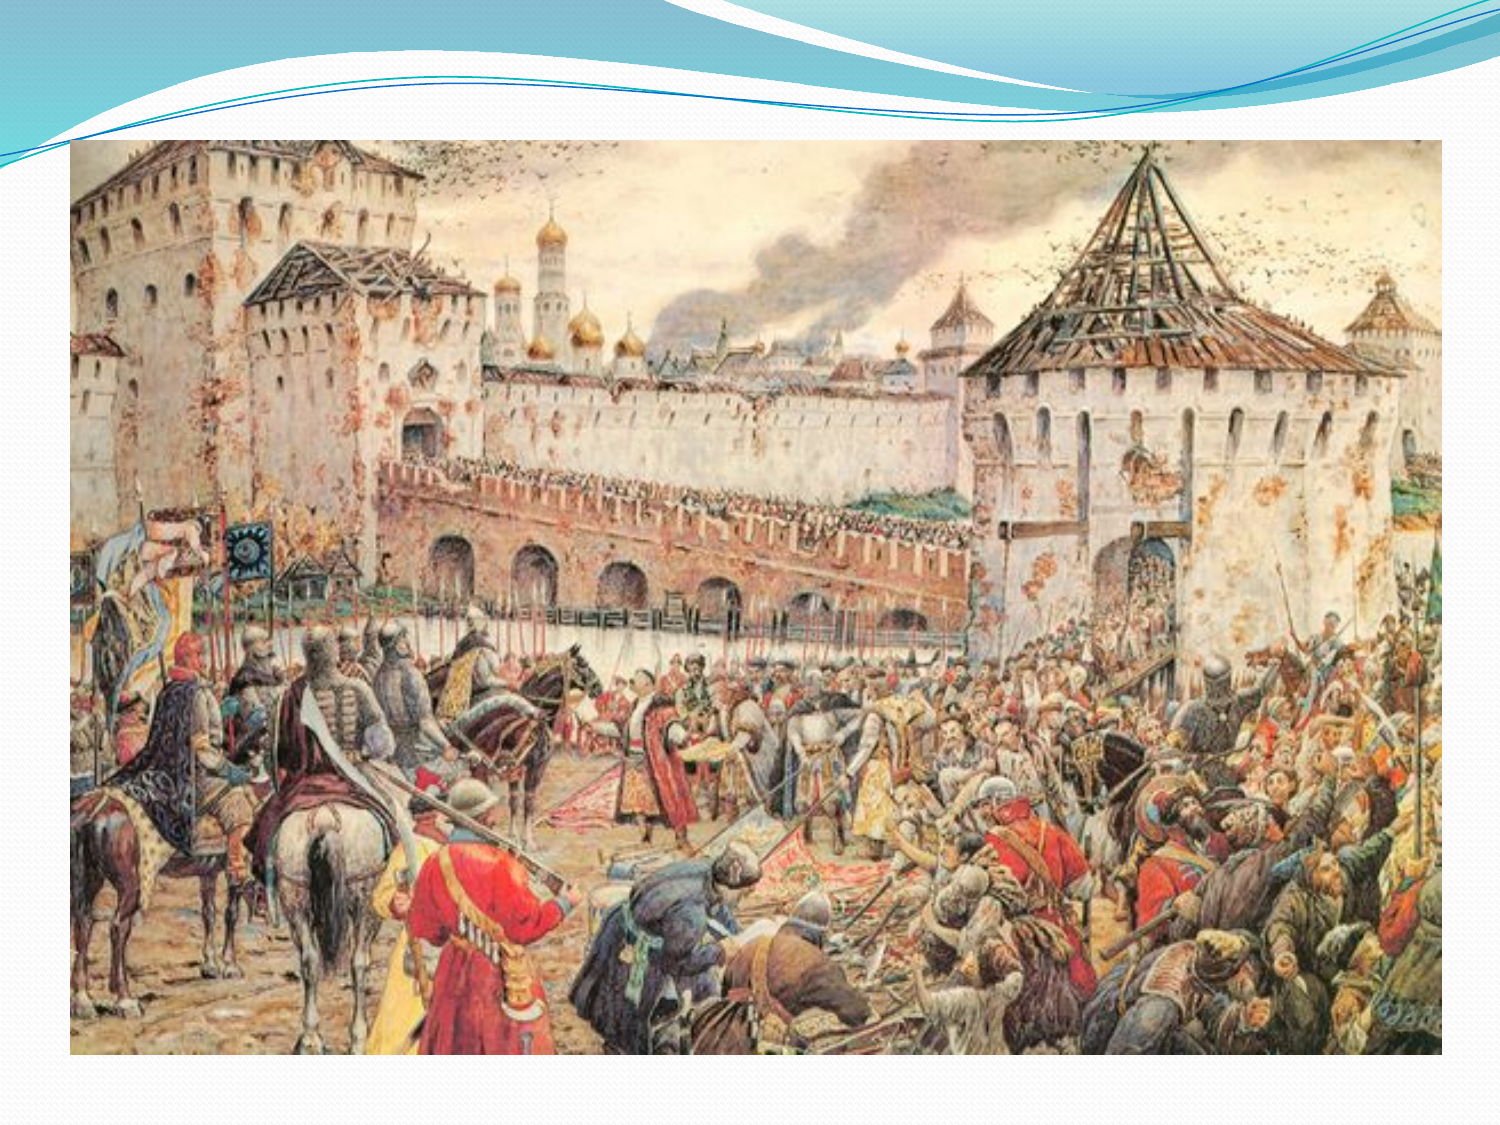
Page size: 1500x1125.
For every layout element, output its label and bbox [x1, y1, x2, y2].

picture [70, 140, 1442, 1055]
